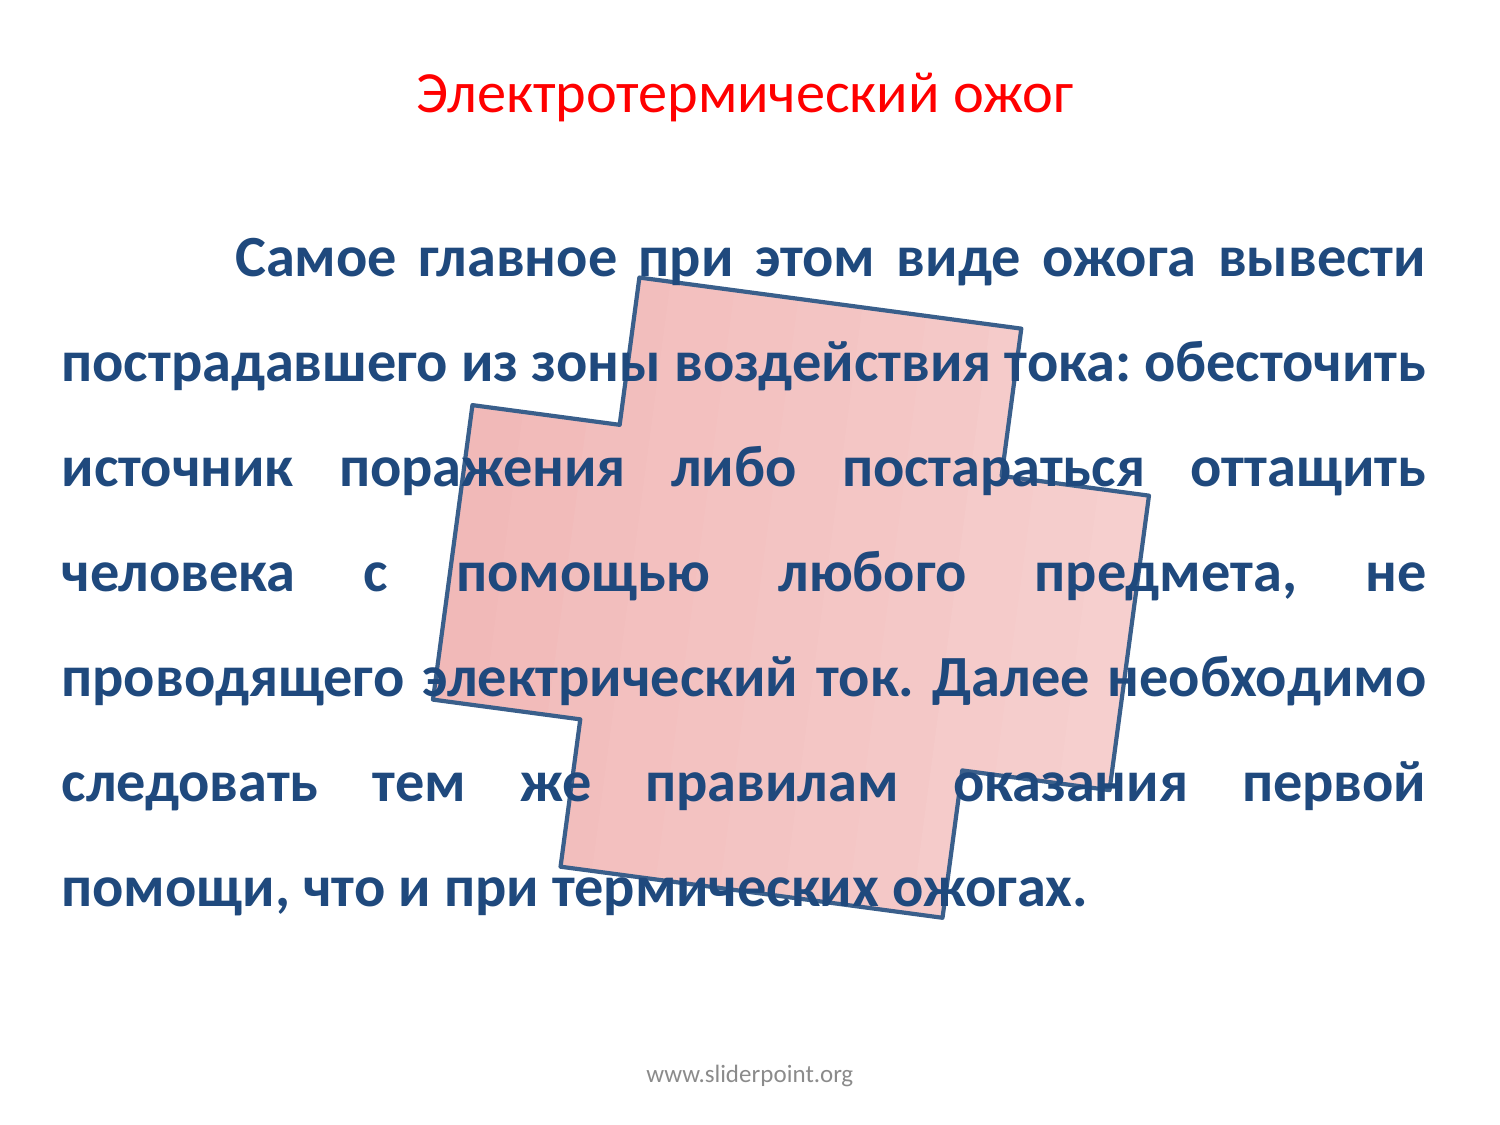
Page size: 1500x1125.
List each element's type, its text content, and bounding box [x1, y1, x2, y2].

text_box Электротермический ожог [402, 46, 1089, 132]
footer www.sliderpoint.org [512, 1042, 988, 1103]
text_box Самое главное при этом виде ожога вывести пострадавшего из зоны воздействия тока: обесточить источник поражения либо постараться оттащить человека с помощью любого предмета, не проводящего электрический ток. Далее необходимо следовать тем же правилам оказания первой помощи, что и при термических ожогах. [46, 175, 1442, 926]
